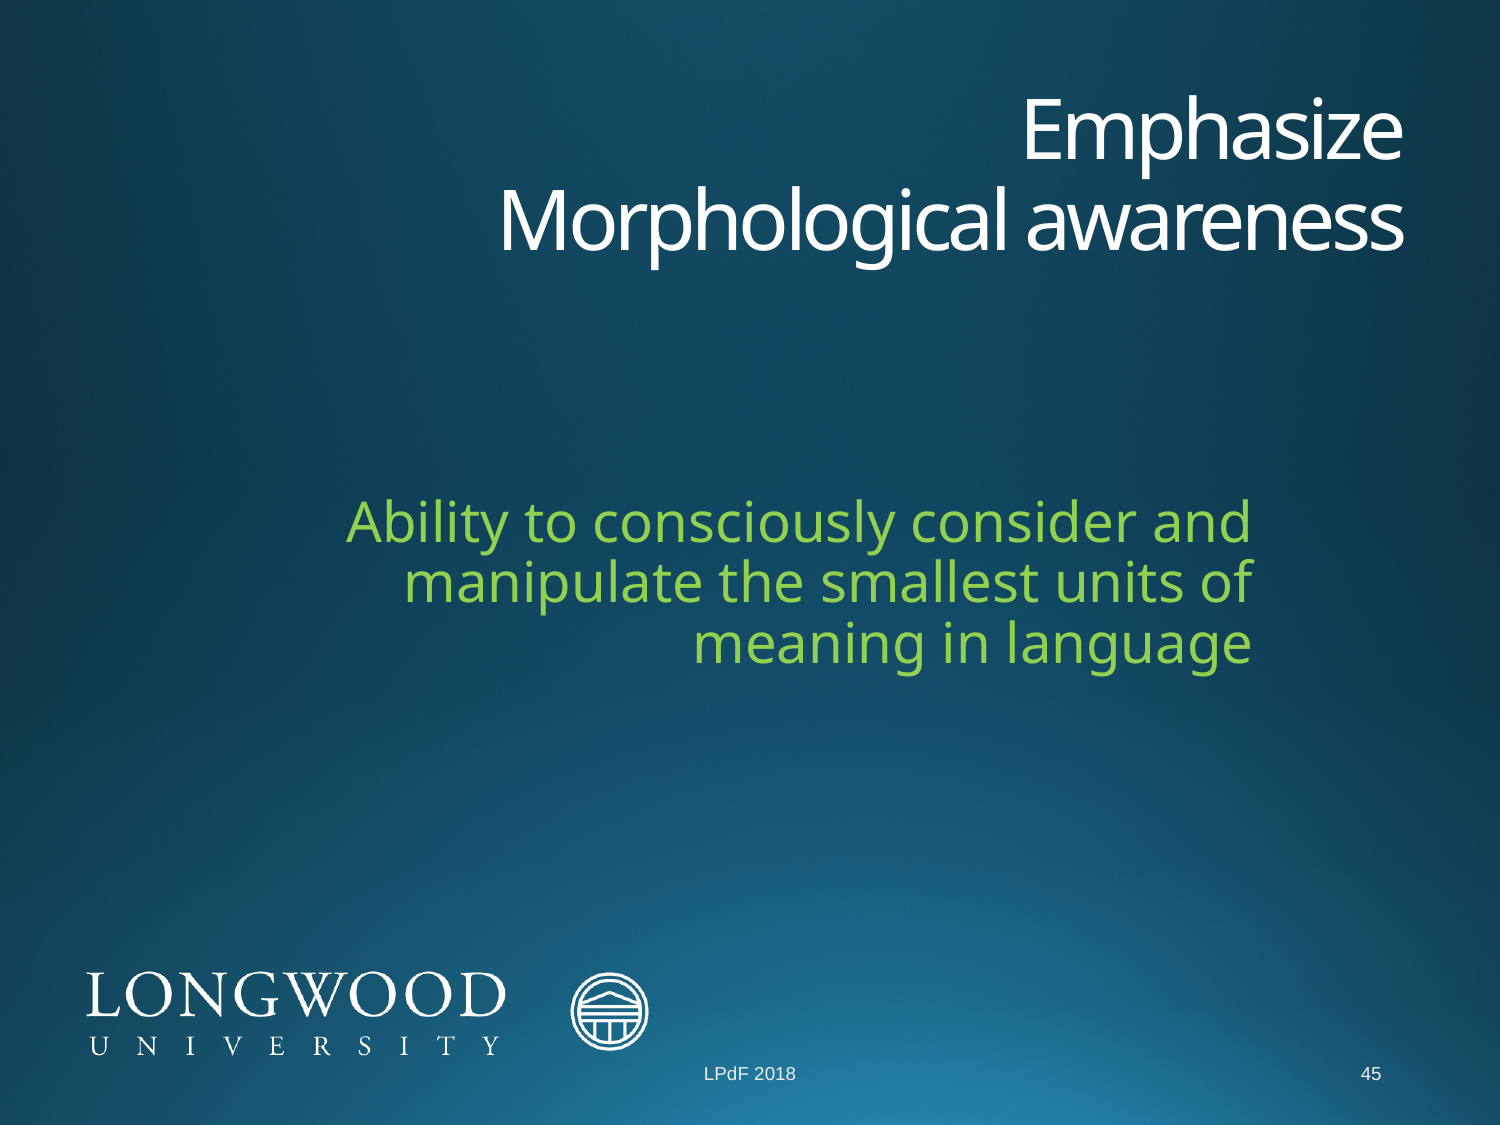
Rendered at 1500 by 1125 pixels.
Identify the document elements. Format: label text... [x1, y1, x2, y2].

title Emphasize Morphological awareness [147, 79, 1423, 277]
picture [0, 0, 1500, 1125]
subtitle Ability to consciously consider and manipulate the smallest units of meaning in language [218, 456, 1269, 684]
slide_number 45 [1059, 1042, 1397, 1103]
footer LPdF 2018 [496, 1042, 1004, 1103]
